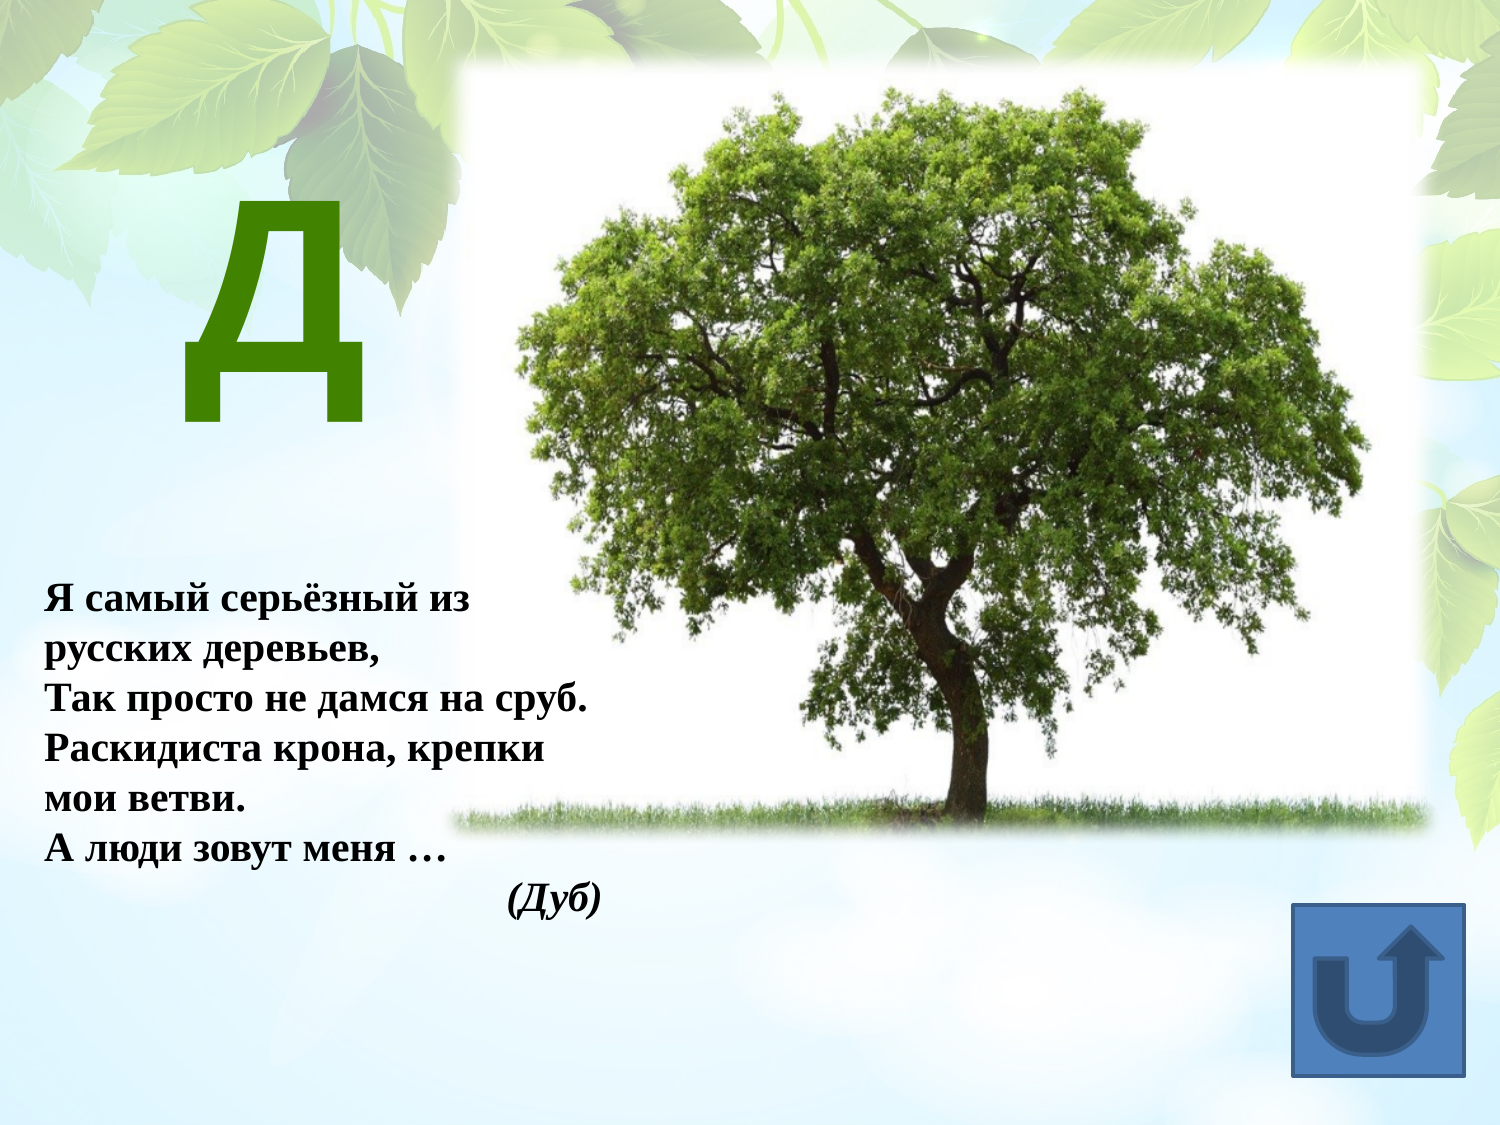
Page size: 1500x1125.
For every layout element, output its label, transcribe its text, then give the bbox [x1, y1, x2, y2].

text_box Я самый серьёзный из русских деревьев, Так просто не дамся на сруб. Раскидиста крона, крепки мои ветви. А люди зовут меня … (Дуб) [29, 562, 621, 1063]
picture [438, 42, 1443, 847]
text_box [1291, 903, 1466, 1078]
text_box Д [169, 125, 383, 428]
